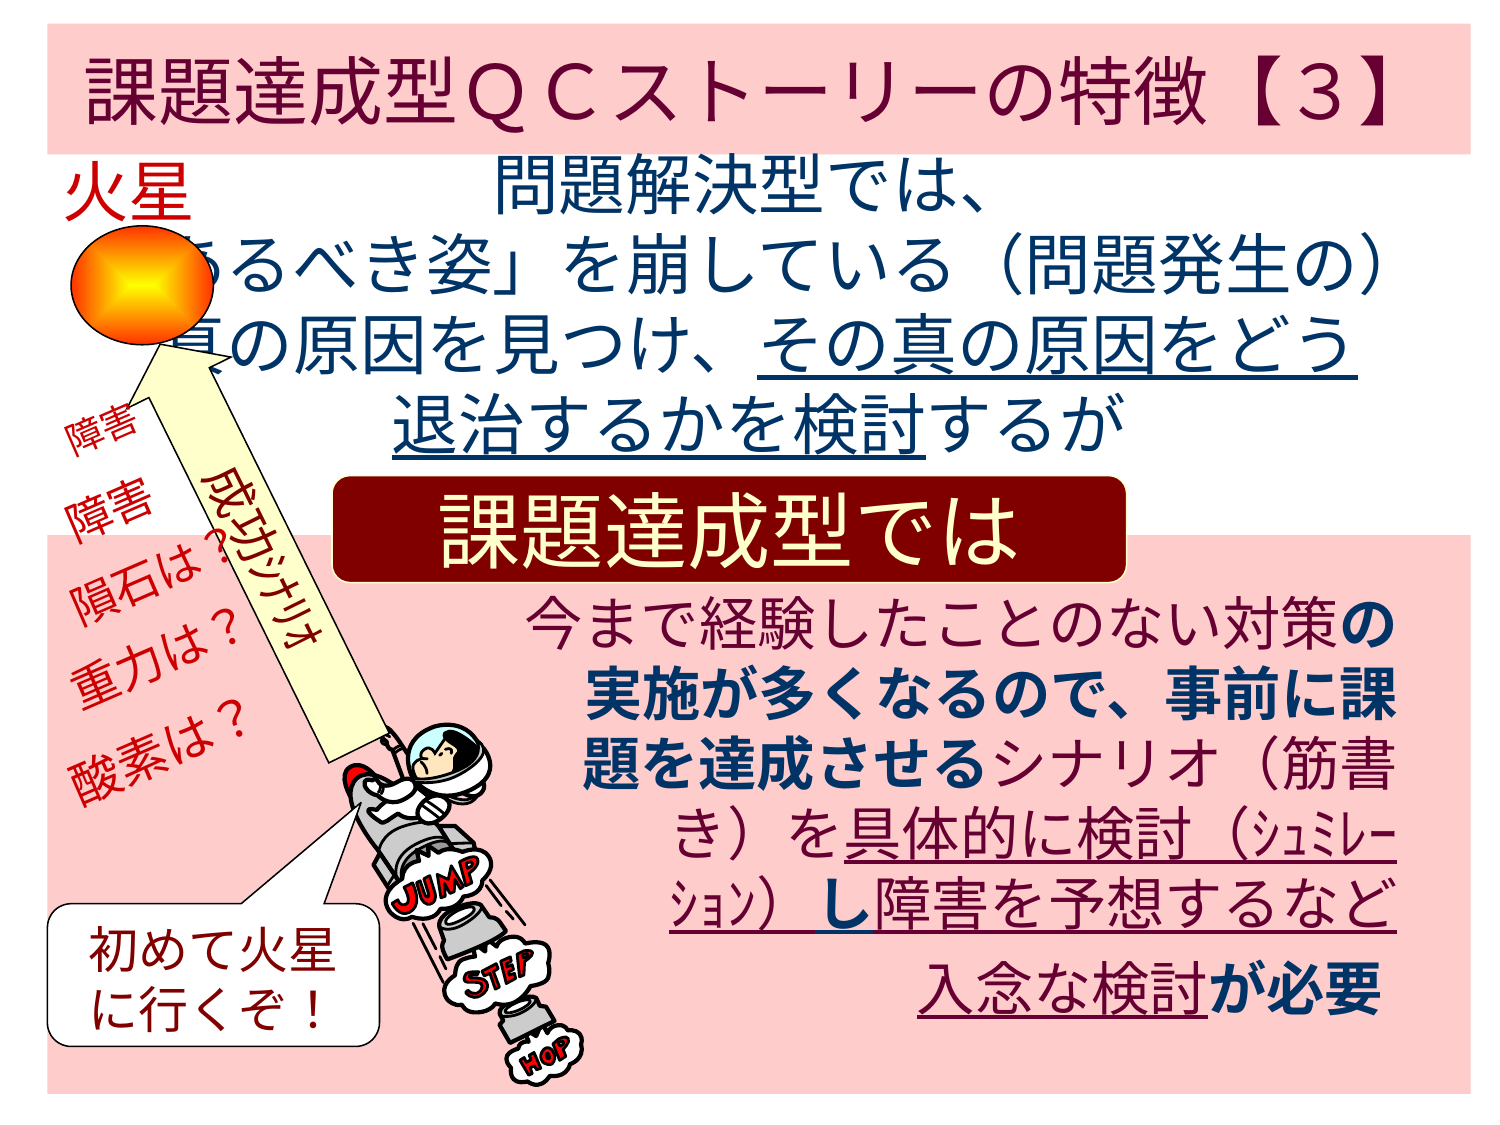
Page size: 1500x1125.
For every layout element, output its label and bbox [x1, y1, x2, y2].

text_box [47, 23, 1471, 1095]
